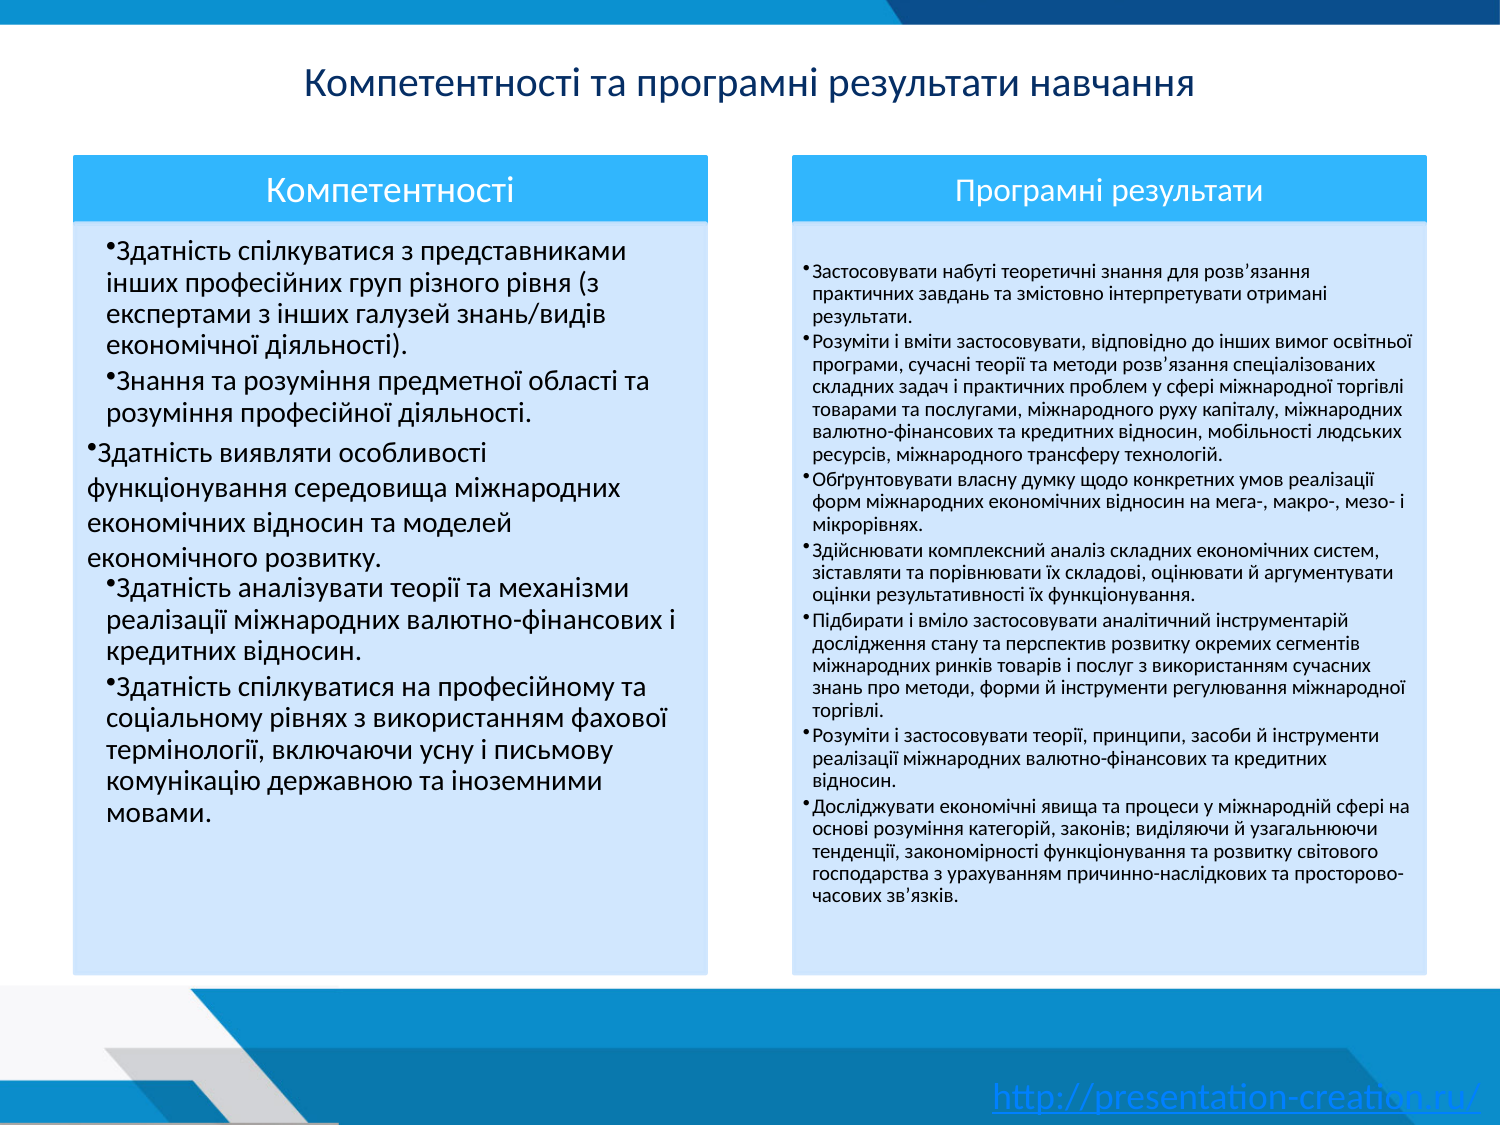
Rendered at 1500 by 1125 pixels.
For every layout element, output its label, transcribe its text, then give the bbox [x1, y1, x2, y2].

picture [0, 0, 1500, 1125]
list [74, 125, 1426, 1006]
title Компетентності та програмні результати навчання [75, 45, 1425, 114]
